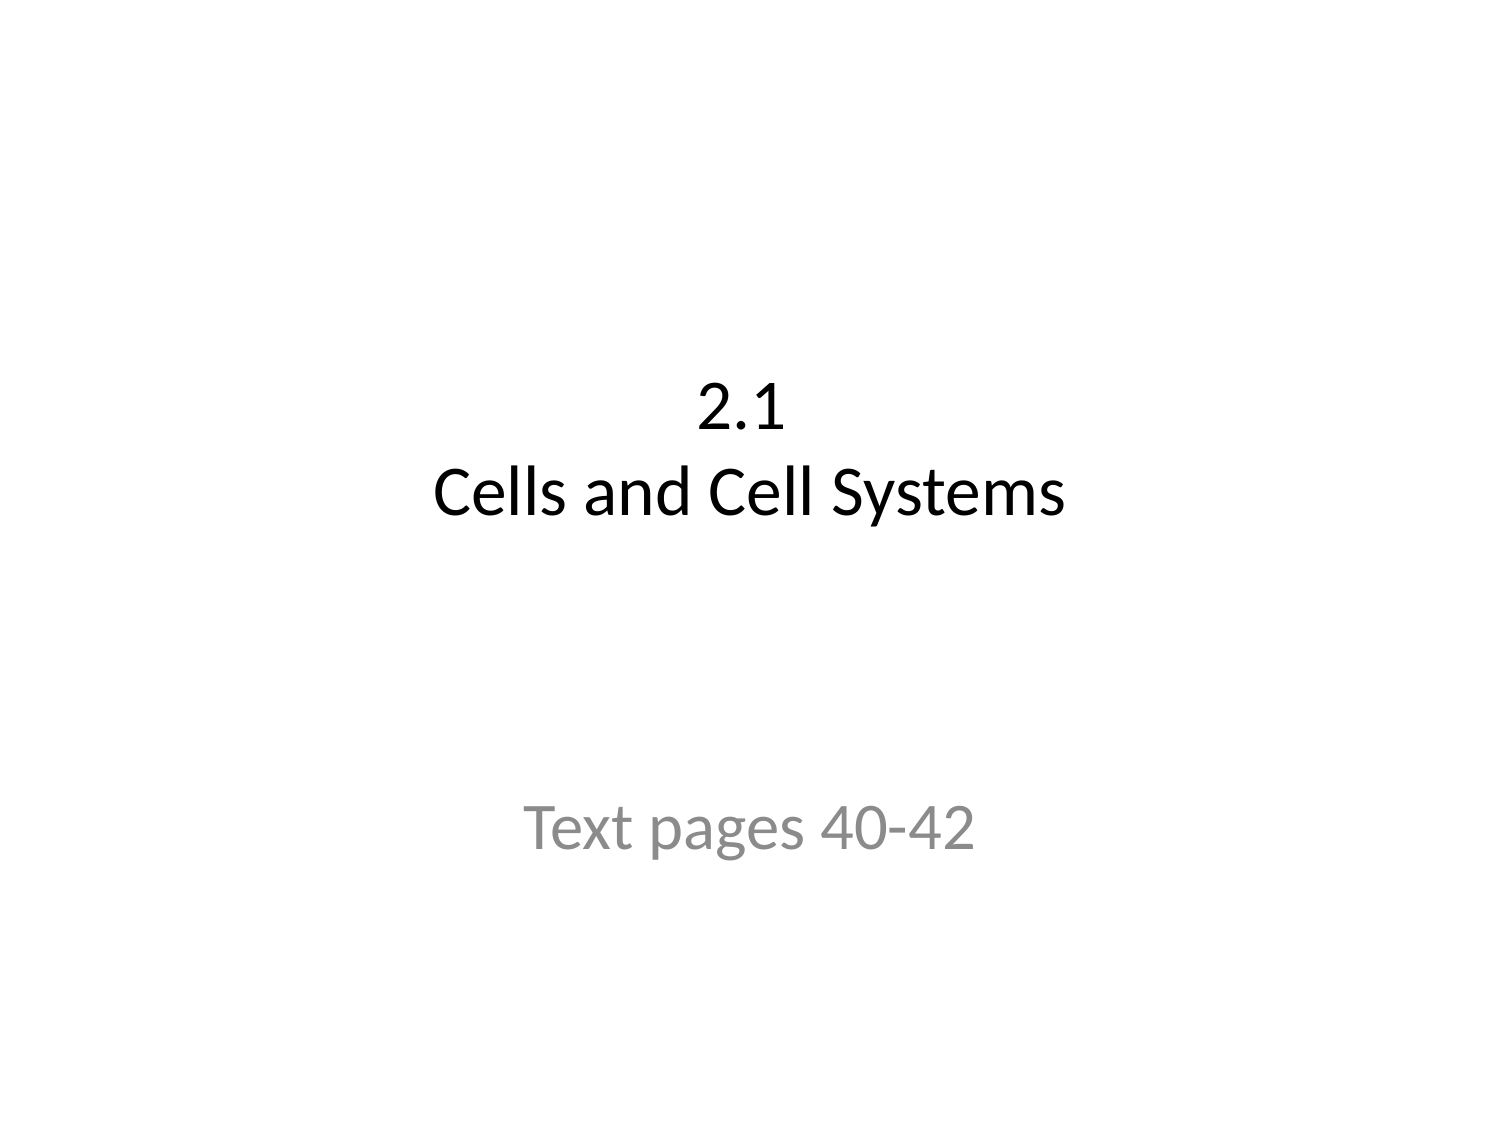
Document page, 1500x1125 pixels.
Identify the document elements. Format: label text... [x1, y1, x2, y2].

title 2.1 Cells and Cell Systems [112, 349, 1388, 625]
subtitle Text pages 40-42 [225, 774, 1275, 925]
